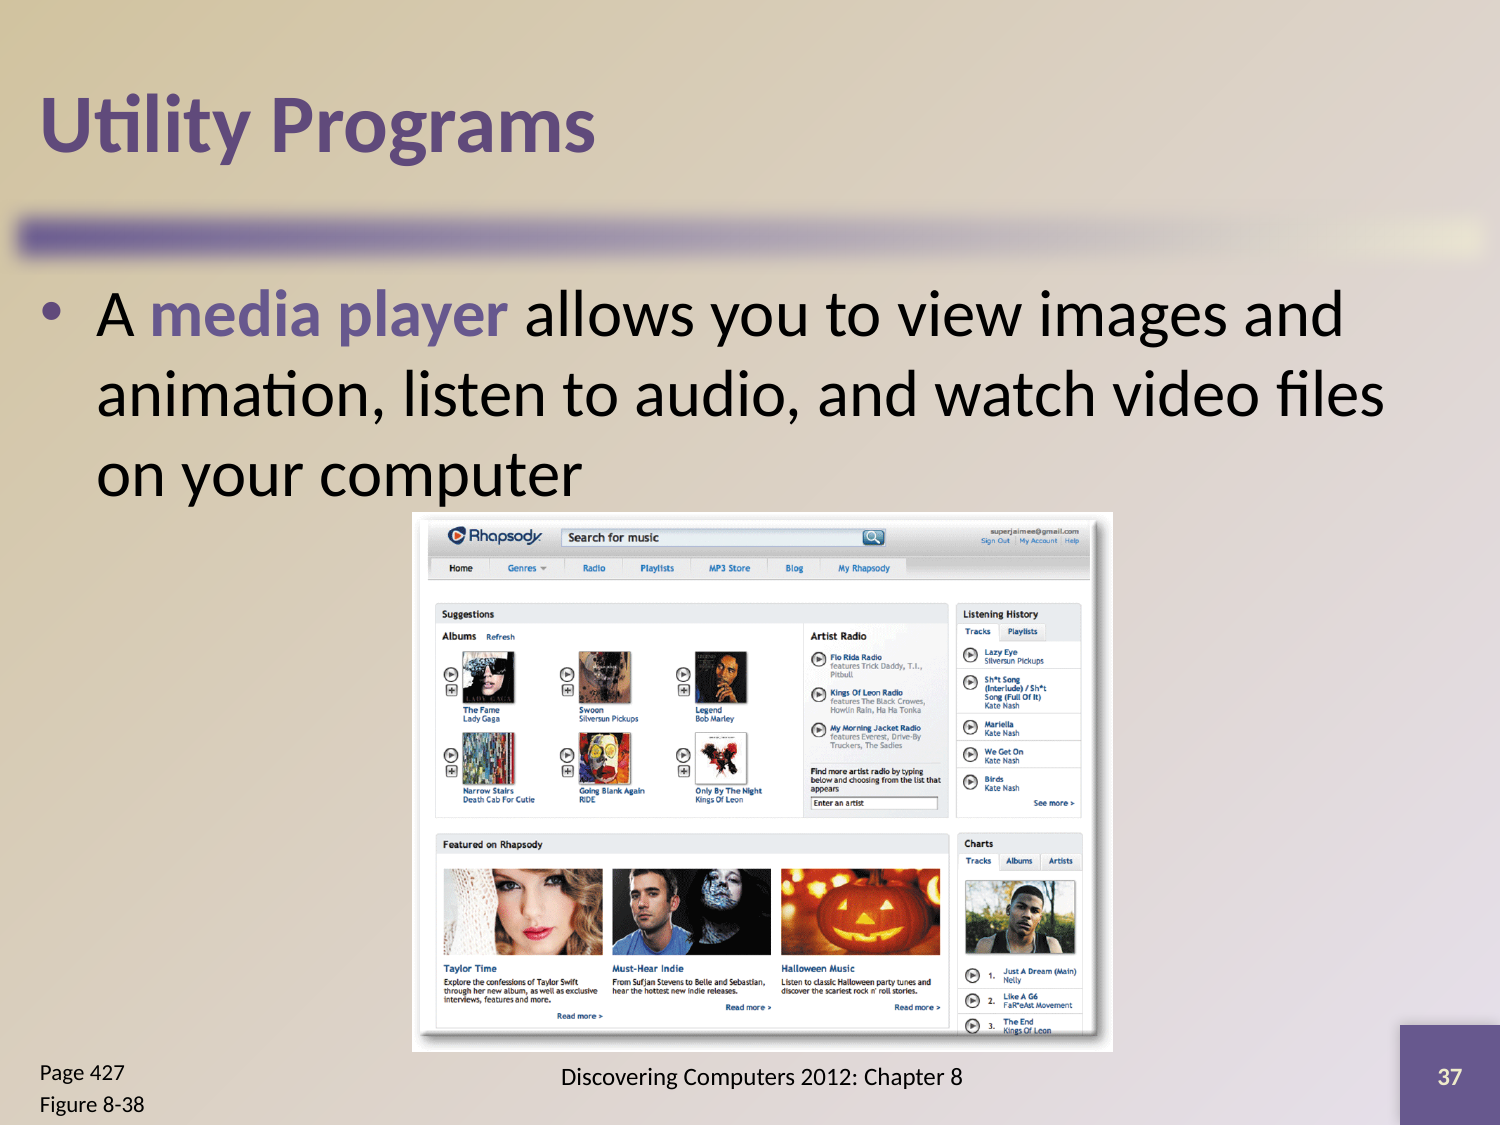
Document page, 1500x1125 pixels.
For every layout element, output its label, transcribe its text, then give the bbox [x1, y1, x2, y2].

title Utility Programs [24, 24, 1475, 213]
footer Discovering Computers 2012: Chapter 8 [450, 1060, 1075, 1113]
slide_number 37 [1400, 1025, 1500, 1125]
list A media player allows you to view images and animation, listen to audio, and watch video files on your computer [24, 262, 1475, 1025]
picture [412, 512, 1113, 1052]
list Page 427 Figure 8-38 [24, 1050, 300, 1125]
